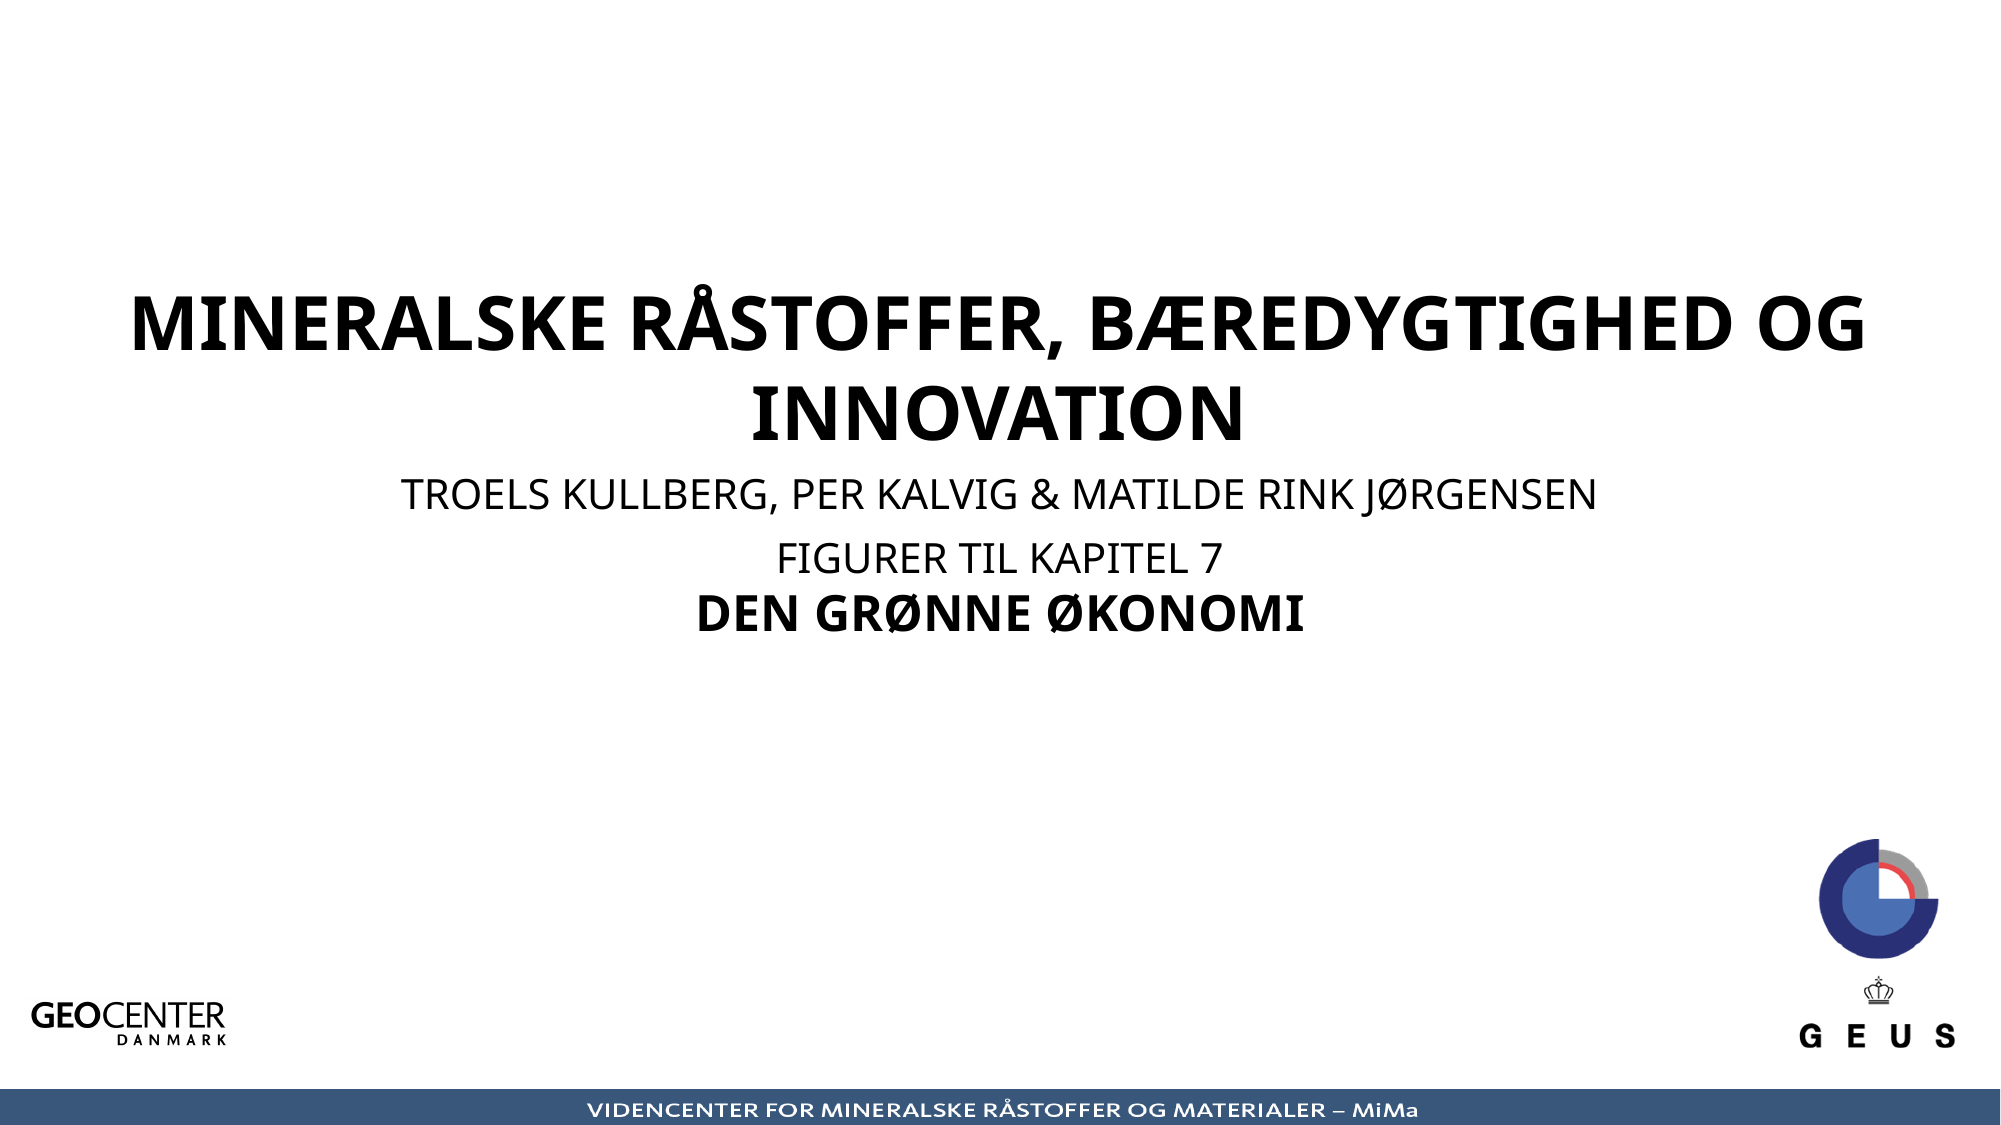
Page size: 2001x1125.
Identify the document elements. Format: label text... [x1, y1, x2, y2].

picture [0, 838, 2001, 1125]
text_box Figurer til kapitel 7 Den grønne økonomi [422, 528, 1578, 645]
text_box Mineralske råstoffer, bæredygtighed og innovation Troels Kullberg, Per Kalvig & Matilde Rink Jørgensen [103, 264, 1897, 529]
picture [19, 996, 237, 1052]
